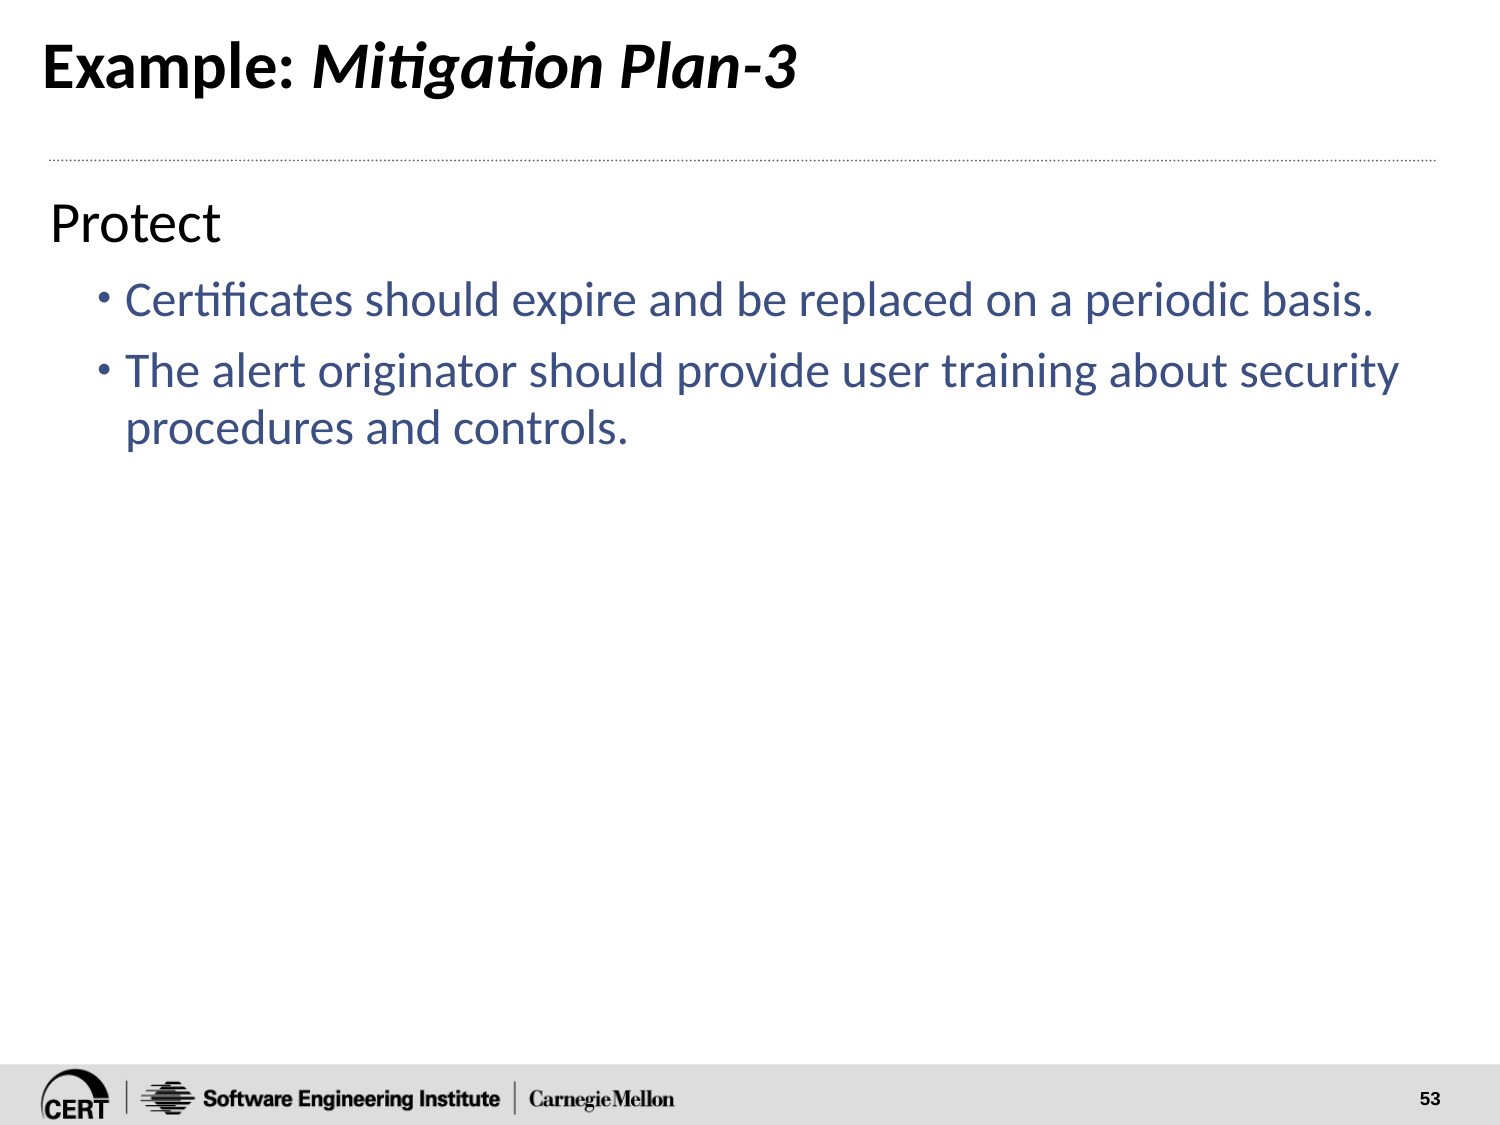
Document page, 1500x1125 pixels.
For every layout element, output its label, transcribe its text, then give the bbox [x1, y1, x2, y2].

title Example: Mitigation Plan-3 [42, 37, 1434, 155]
list Protect Certificates should expire and be replaced on a periodic basis. The alert originator should provide user training about security procedures and controls. [49, 187, 1438, 1001]
picture [24, 1065, 688, 1125]
